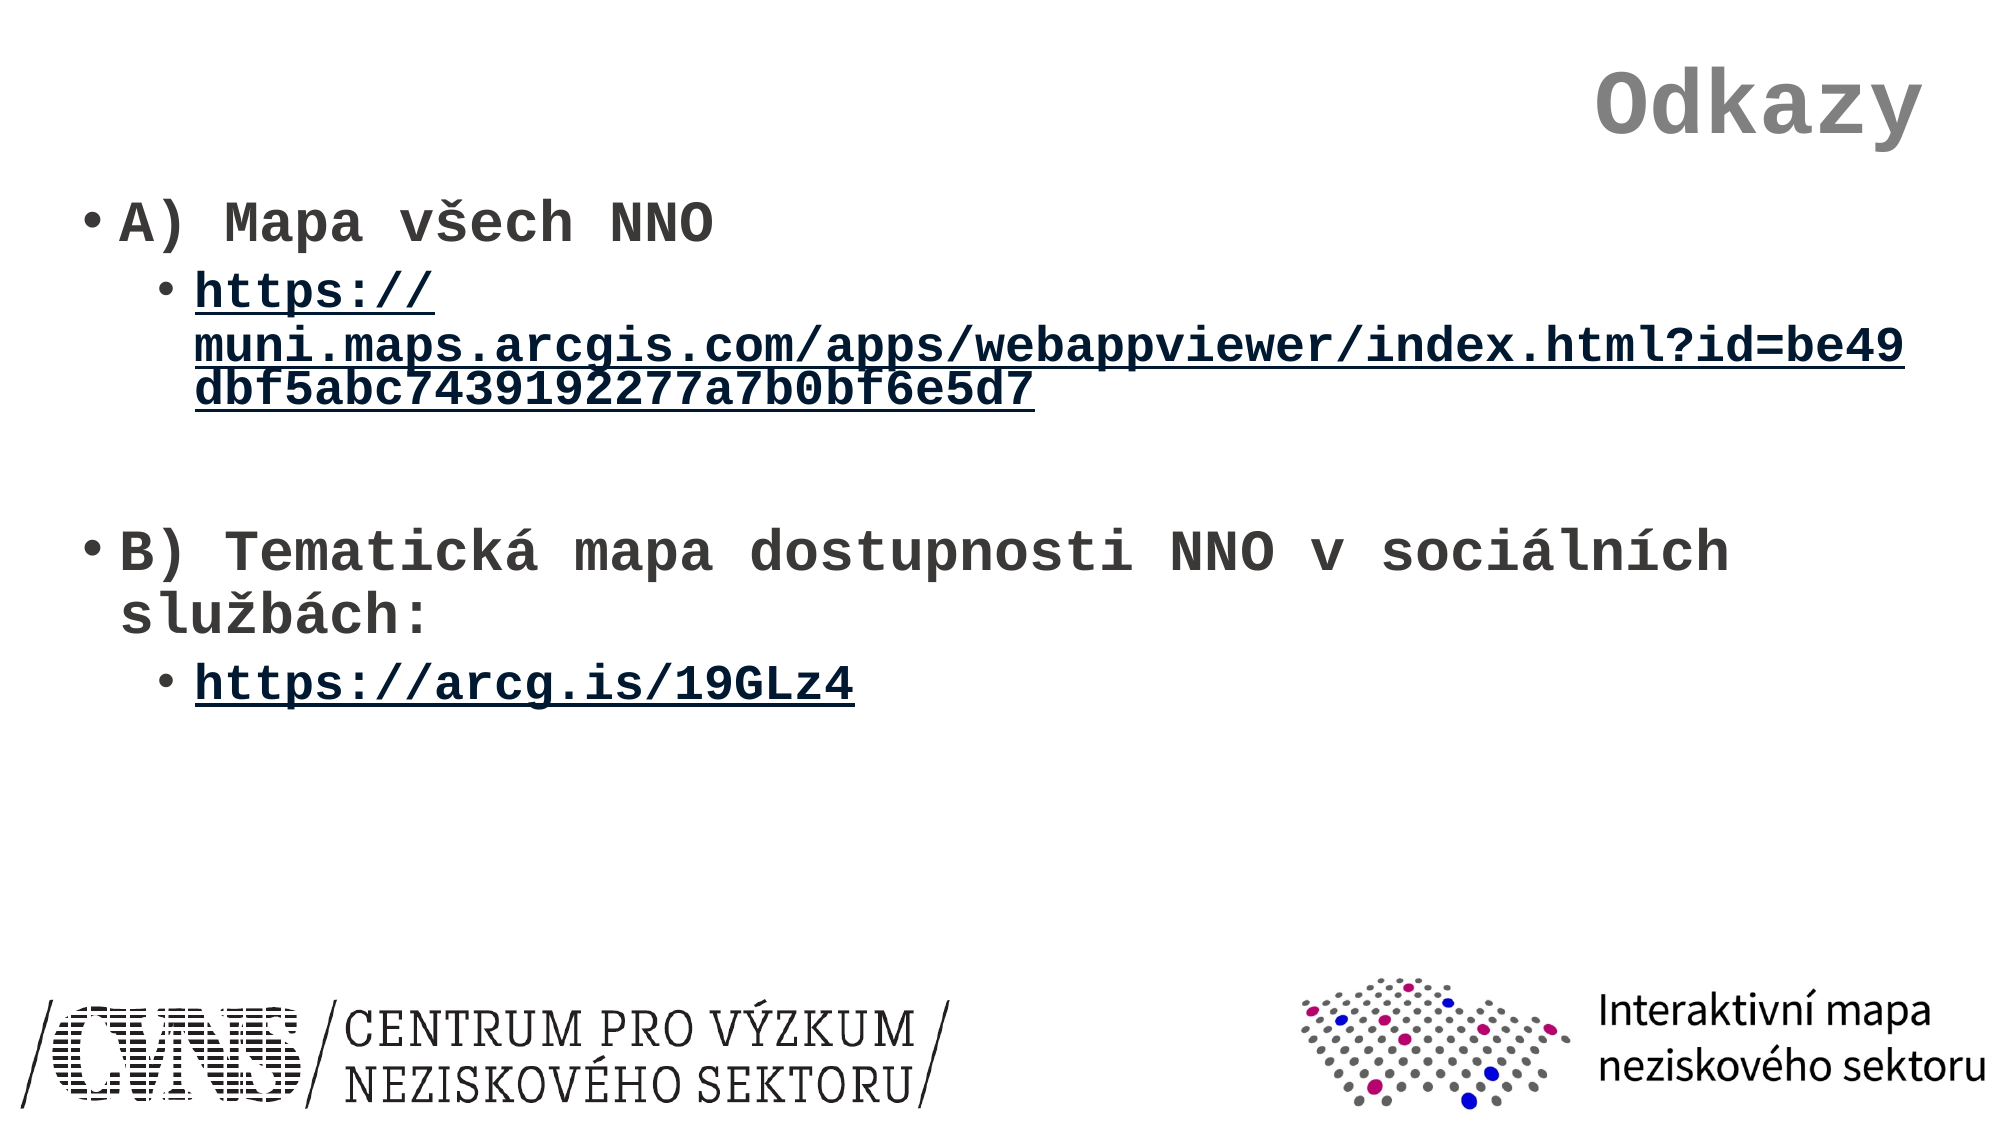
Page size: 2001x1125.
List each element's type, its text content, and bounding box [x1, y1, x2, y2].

picture [1285, 962, 2000, 1125]
picture [6, 983, 955, 1125]
title Odkazy [67, 23, 1940, 184]
list A) Mapa všech NNO https://muni.maps.arcgis.com/apps/webappviewer/index.html?id=be49dbf5abc7439192277a7b0bf6e5d7 B) Tematická mapa dostupnosti NNO v sociálních službách: https://arcg.is/19GLz4 [67, 184, 1940, 1066]
